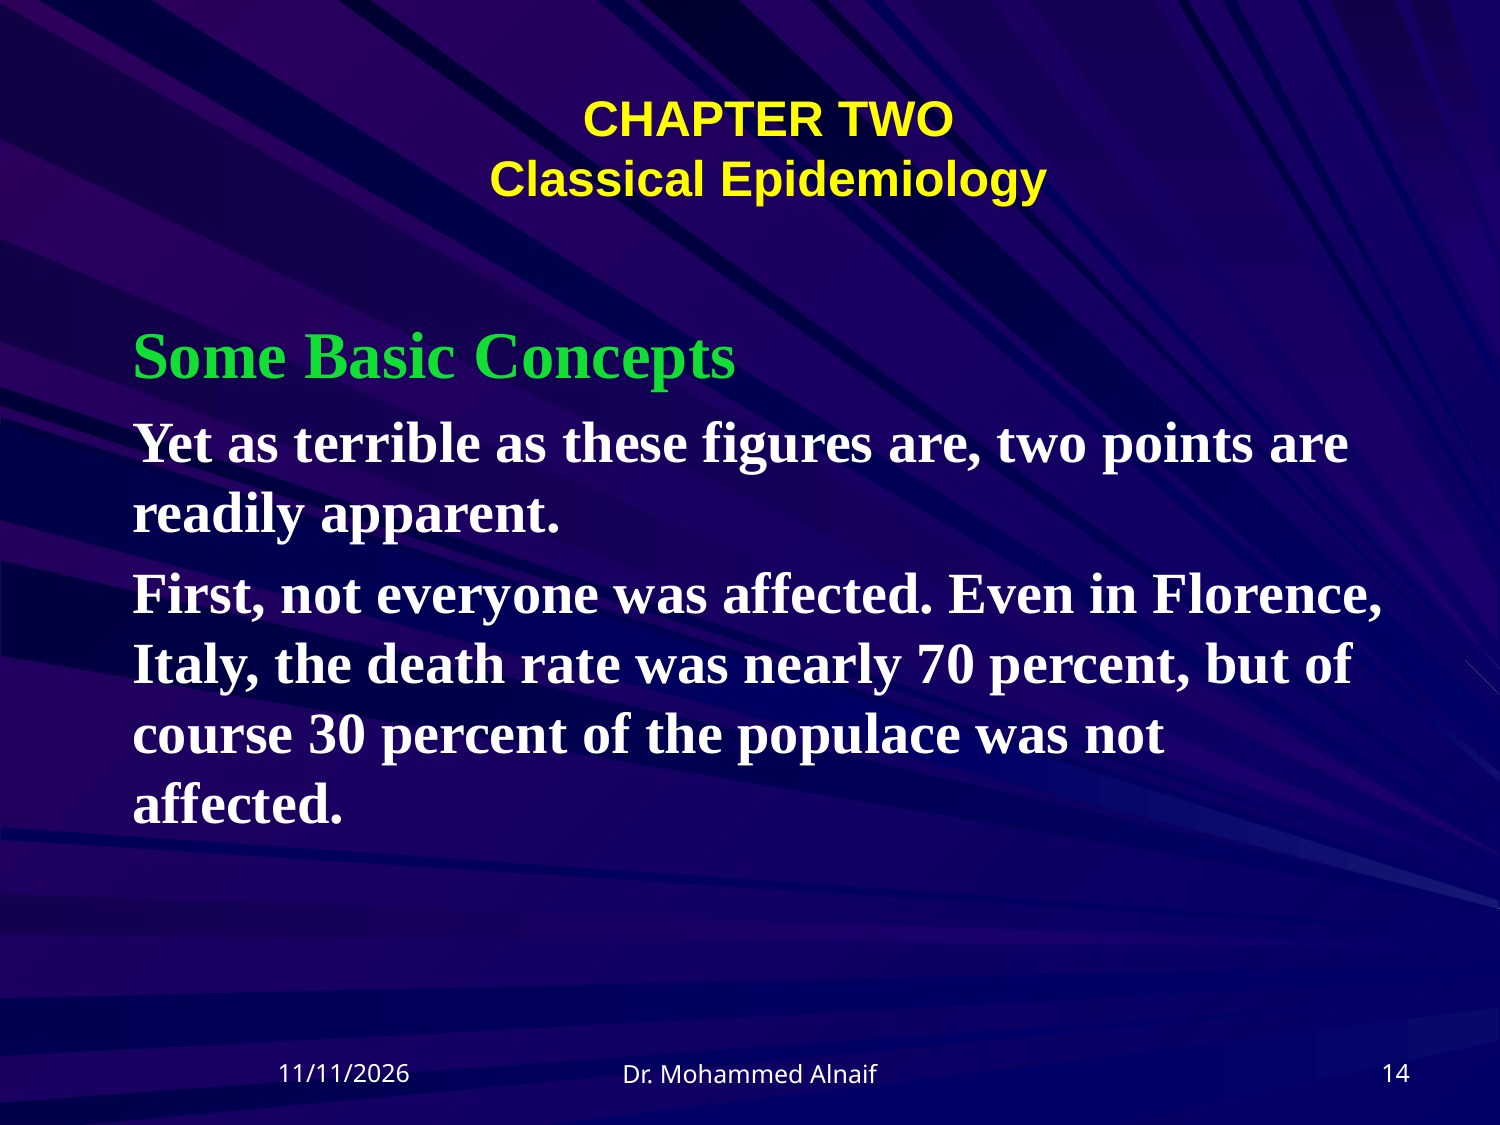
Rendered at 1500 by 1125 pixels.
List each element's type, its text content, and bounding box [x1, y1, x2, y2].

slide_number 14 [1074, 1023, 1426, 1100]
footer Dr. Mohammed Alnaif [512, 1024, 988, 1101]
subtitle Some Basic Concepts Yet as terrible as these figures are, two points are readily apparent. First, not everyone was affected. Even in Florence, Italy, the death rate was nearly 70 percent, but of course 30 percent of the populace was not affected. [116, 304, 1407, 926]
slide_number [74, 1023, 426, 1100]
title CHAPTER TWO Classical Epidemiology [93, 23, 1444, 270]
